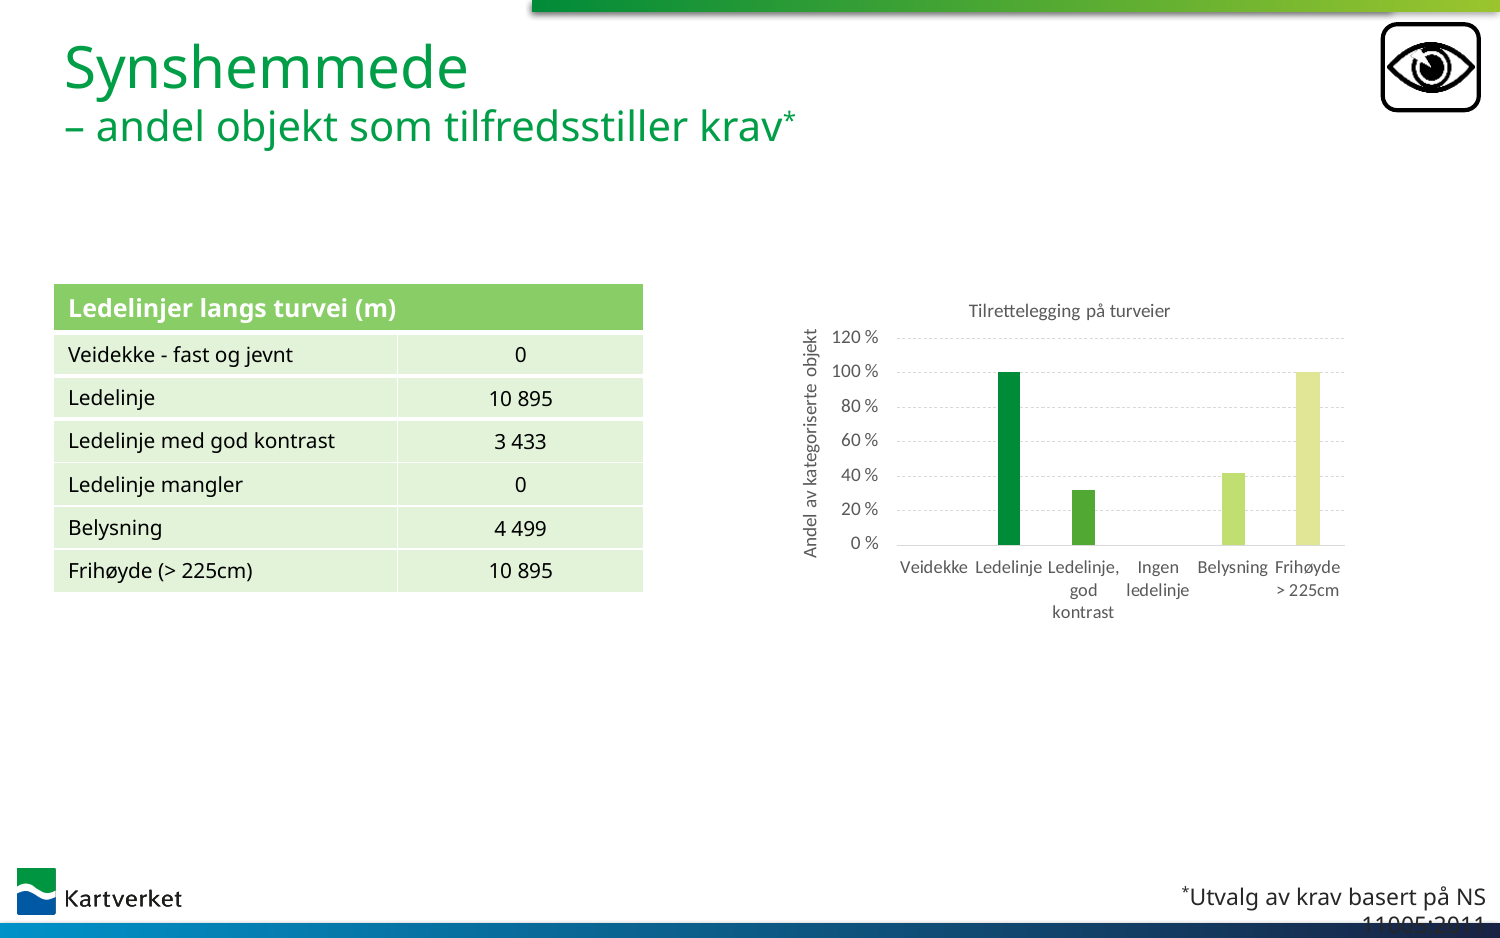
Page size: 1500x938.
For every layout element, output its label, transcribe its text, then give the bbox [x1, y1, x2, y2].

table_cell 3 433 [398, 421, 643, 462]
text_box *Utvalg av krav basert på NS 11005:2011 [1068, 873, 1500, 938]
table_cell 10 895 [398, 550, 643, 592]
table_cell Belysning [54, 507, 397, 548]
table_cell Frihøyde (> 225cm) [54, 550, 397, 592]
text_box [1382, 24, 1480, 111]
table_cell 0 [398, 463, 643, 505]
table_header Ledelinjer langs turvei (m) [54, 284, 643, 330]
table_cell Ledelinje [54, 378, 397, 417]
table_cell Ledelinje med god kontrast [54, 421, 397, 462]
table_cell 0 [398, 335, 643, 374]
picture [791, 291, 1348, 630]
table_cell Ledelinje mangler [54, 463, 397, 505]
table_cell Veidekke - fast og jevnt [54, 335, 397, 374]
text_box Synshemmede – andel objekt som tilfredsstiller krav* [49, 24, 1431, 158]
table_cell 4 499 [398, 507, 643, 548]
table_cell 10 895 [398, 378, 643, 417]
